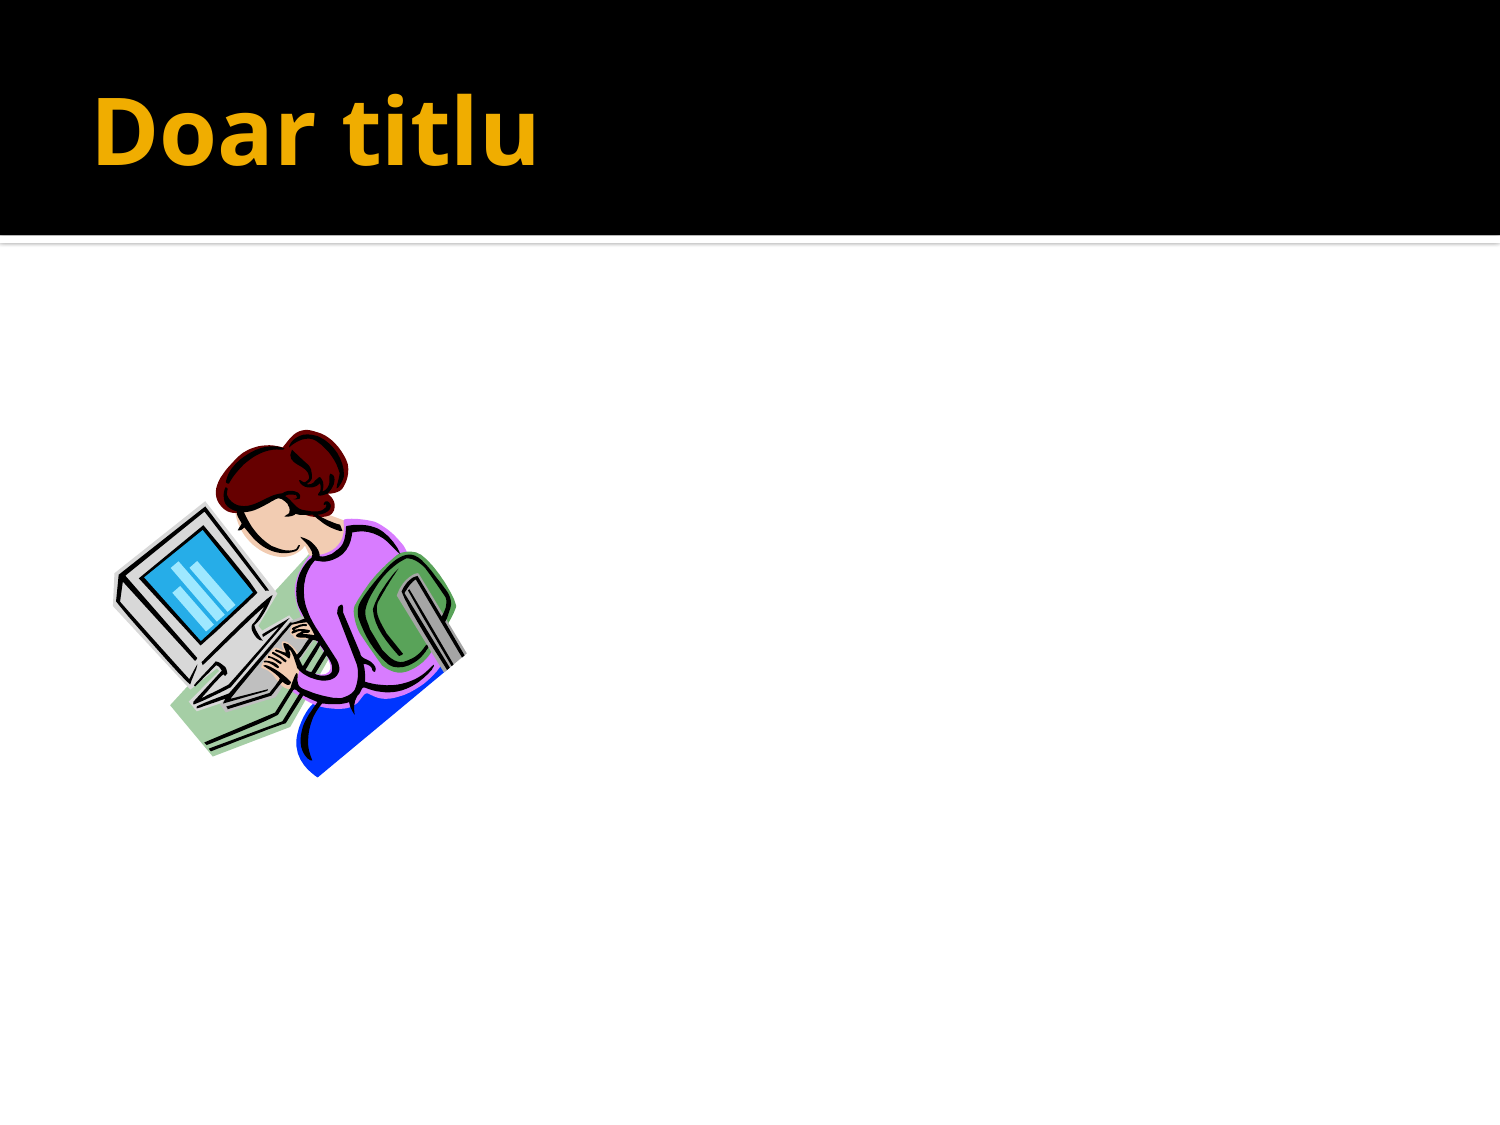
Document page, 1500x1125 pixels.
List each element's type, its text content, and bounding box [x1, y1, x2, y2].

title Doar titlu [75, 24, 1425, 231]
